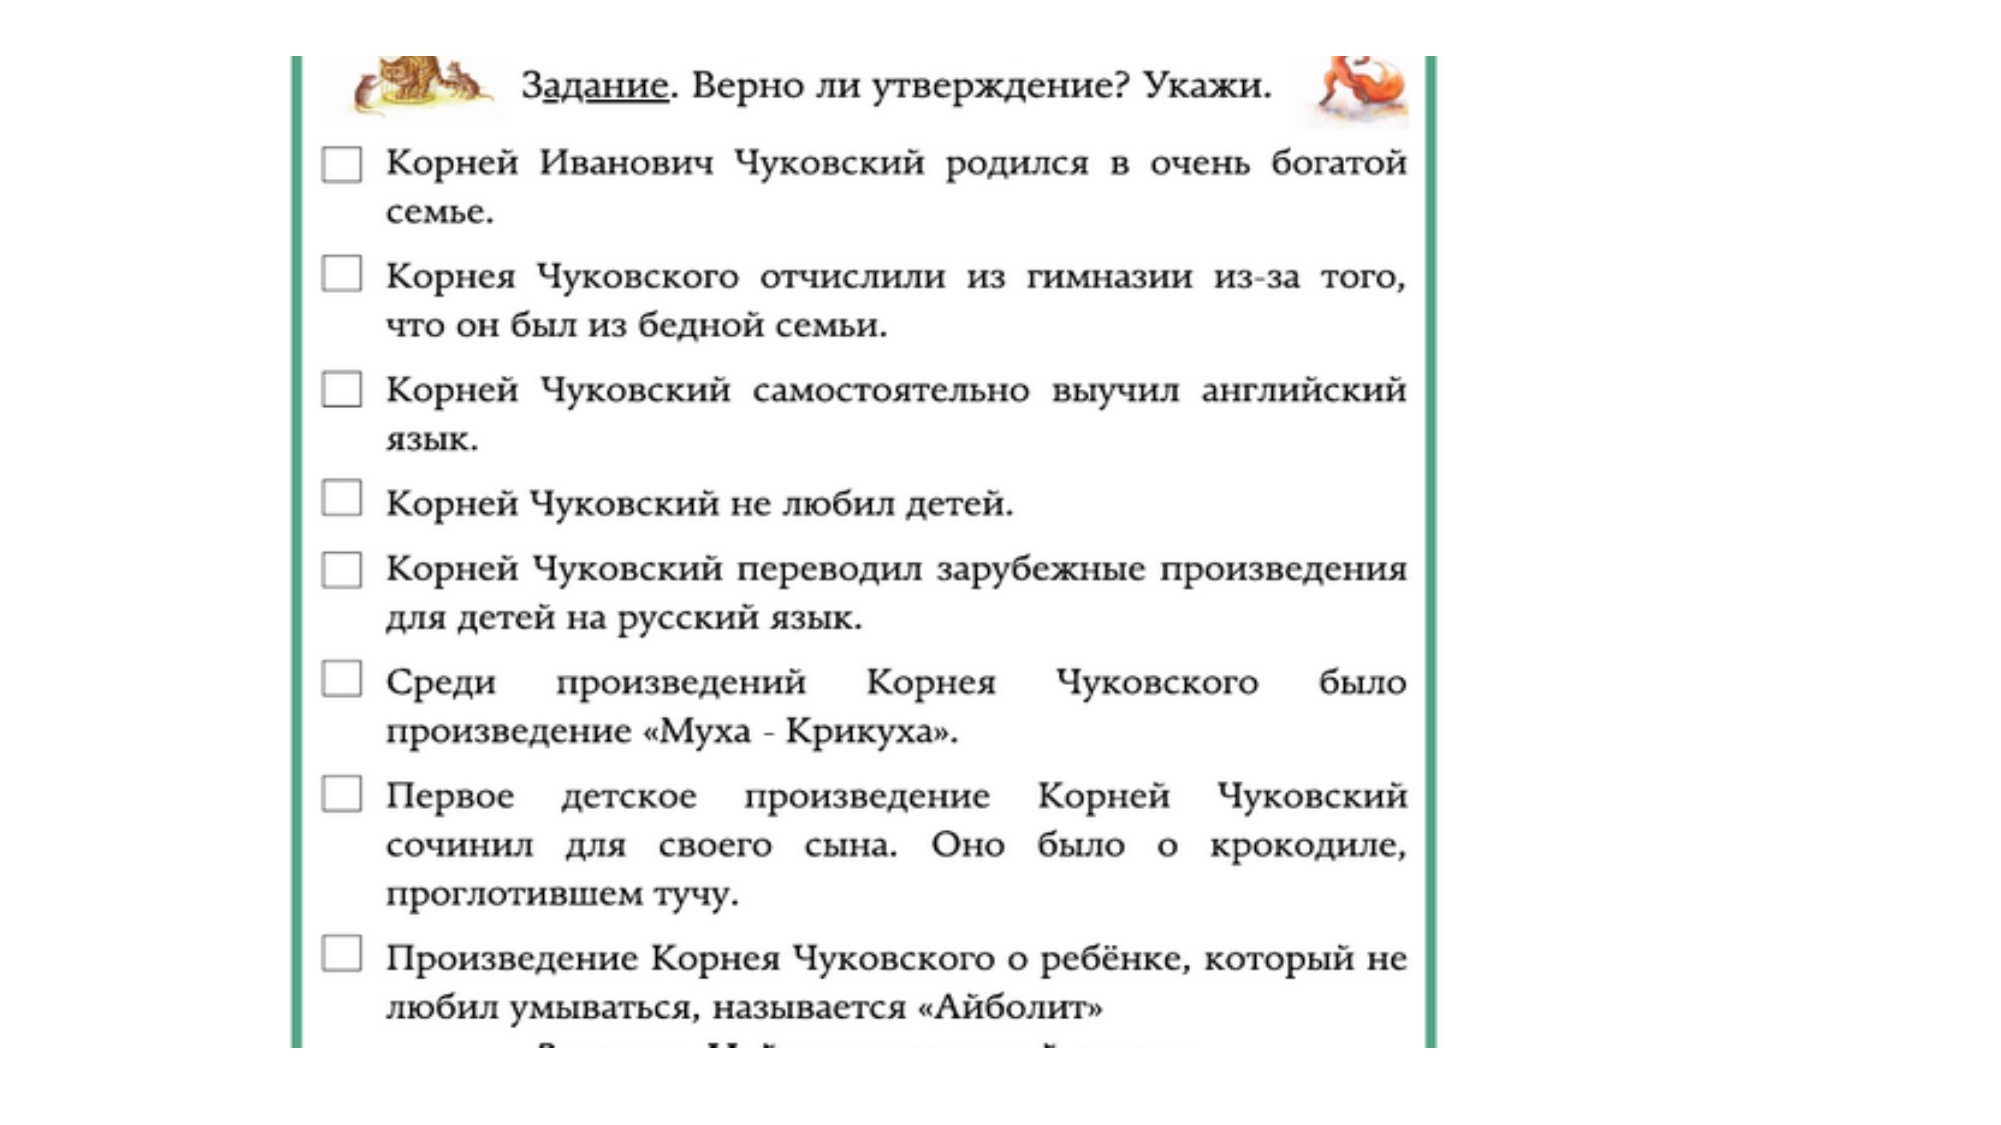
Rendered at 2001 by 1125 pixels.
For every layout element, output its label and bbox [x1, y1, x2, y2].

picture [288, 56, 1445, 1048]
